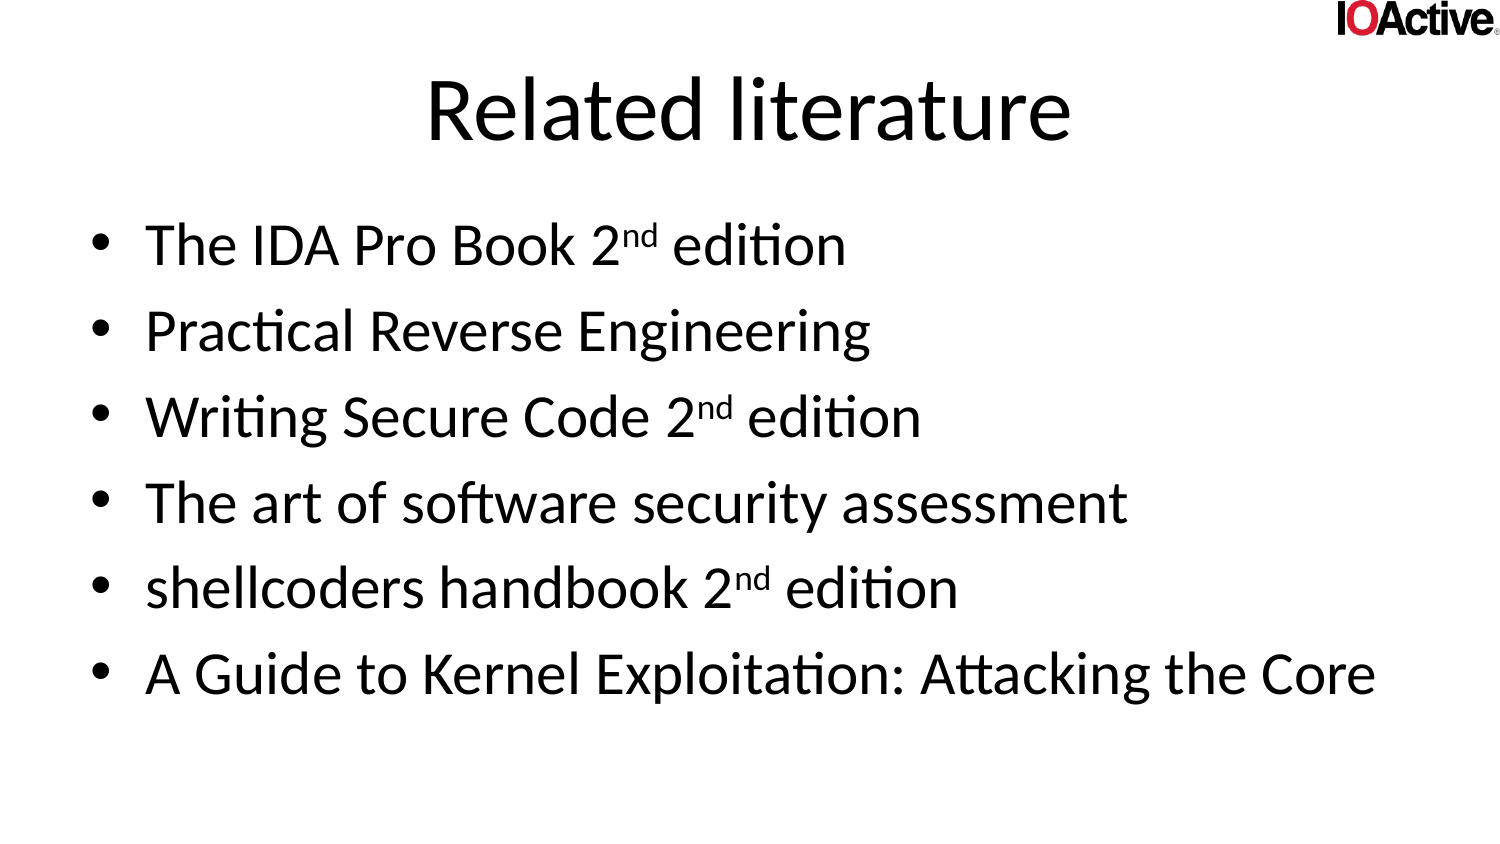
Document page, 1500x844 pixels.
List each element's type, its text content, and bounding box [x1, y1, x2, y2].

title Related literature [75, 33, 1425, 175]
picture [1337, 0, 1500, 36]
list The IDA Pro Book 2nd edition Practical Reverse Engineering Writing Secure Code 2nd edition The art of software security assessment shellcoders handbook 2nd edition A Guide to Kernel Exploitation: Attacking the Core [75, 196, 1425, 754]
